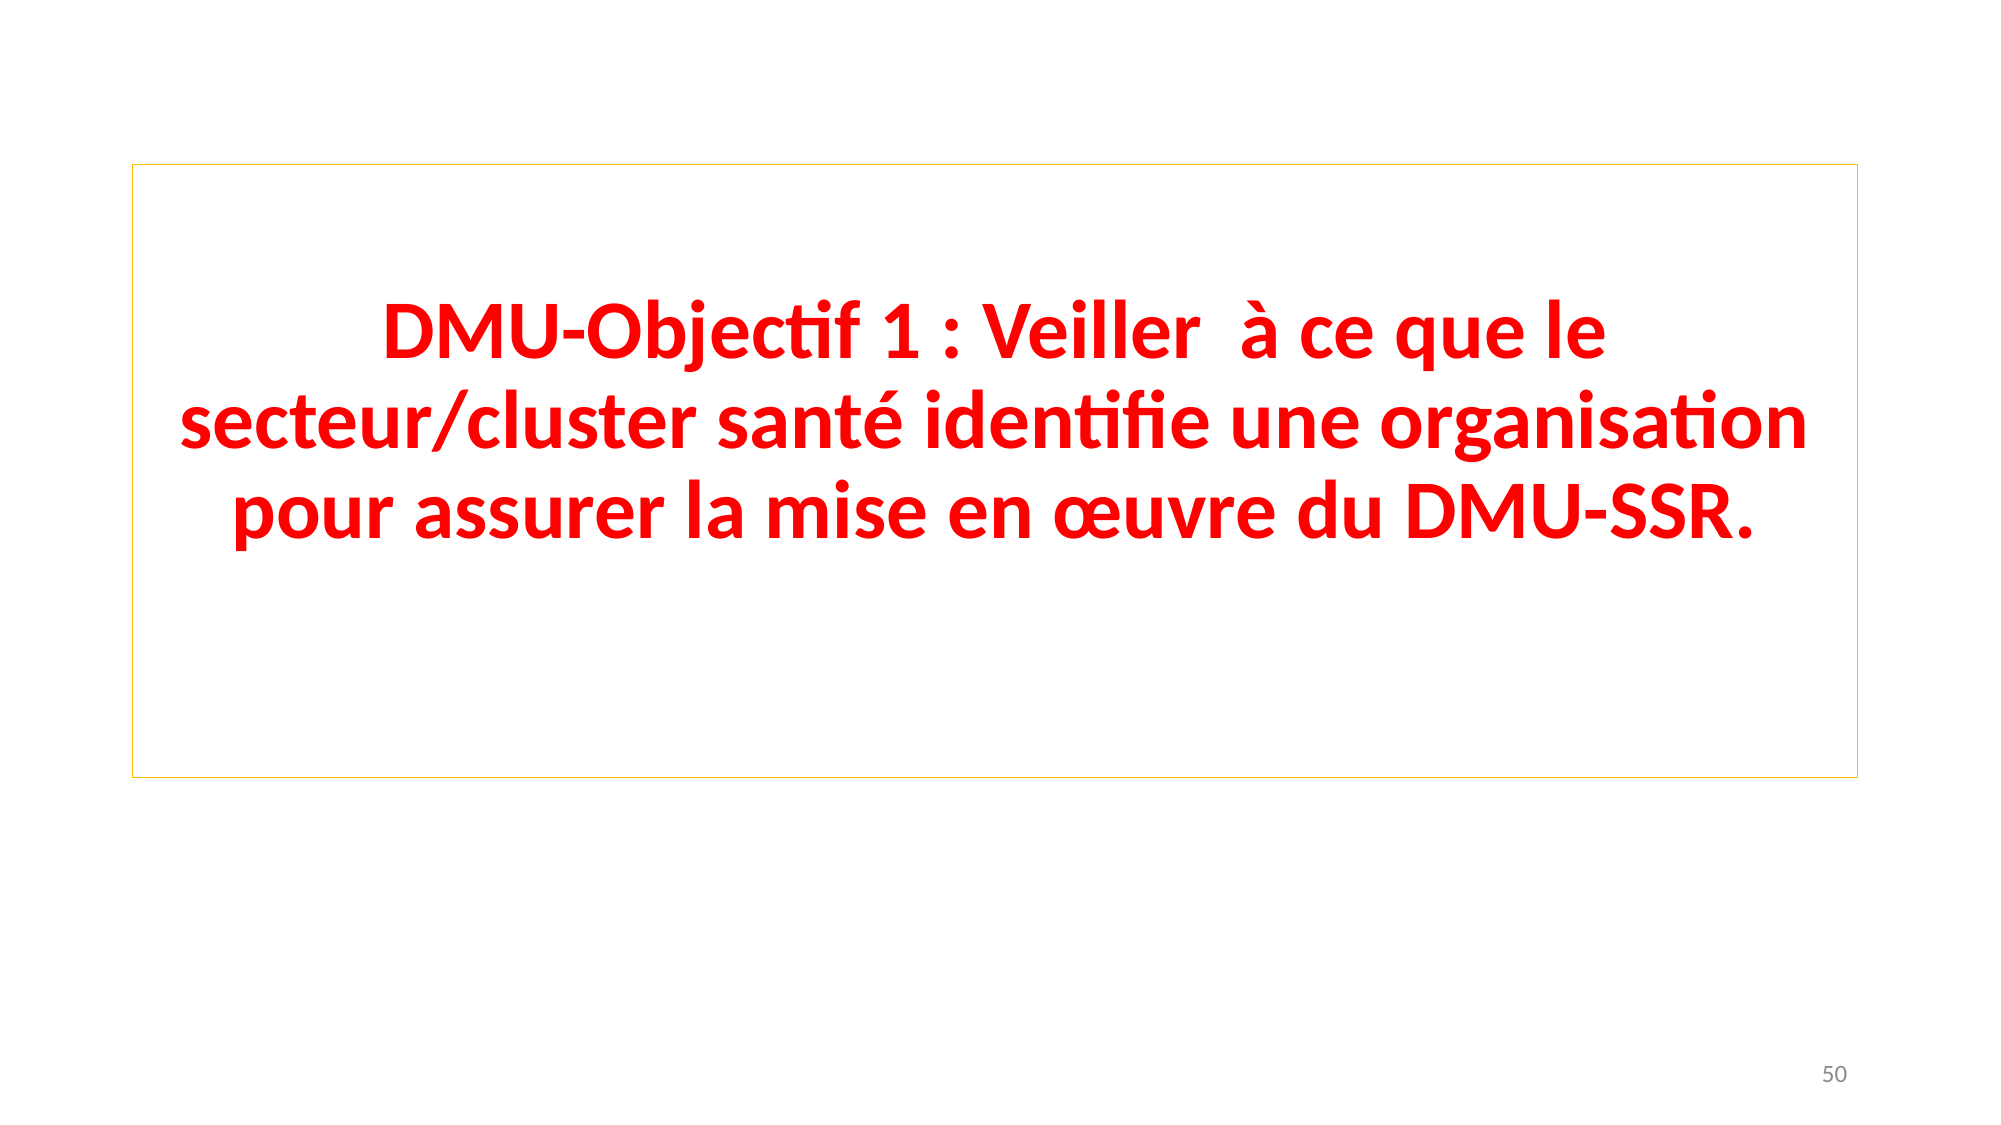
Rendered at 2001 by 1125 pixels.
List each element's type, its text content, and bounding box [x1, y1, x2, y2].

title DMU-Objectif 1 : Veiller à ce que le secteur/cluster santé identifie une organisation pour assurer la mise en œuvre du DMU-SSR. [132, 164, 1858, 778]
slide_number 50 [1412, 1042, 1863, 1103]
